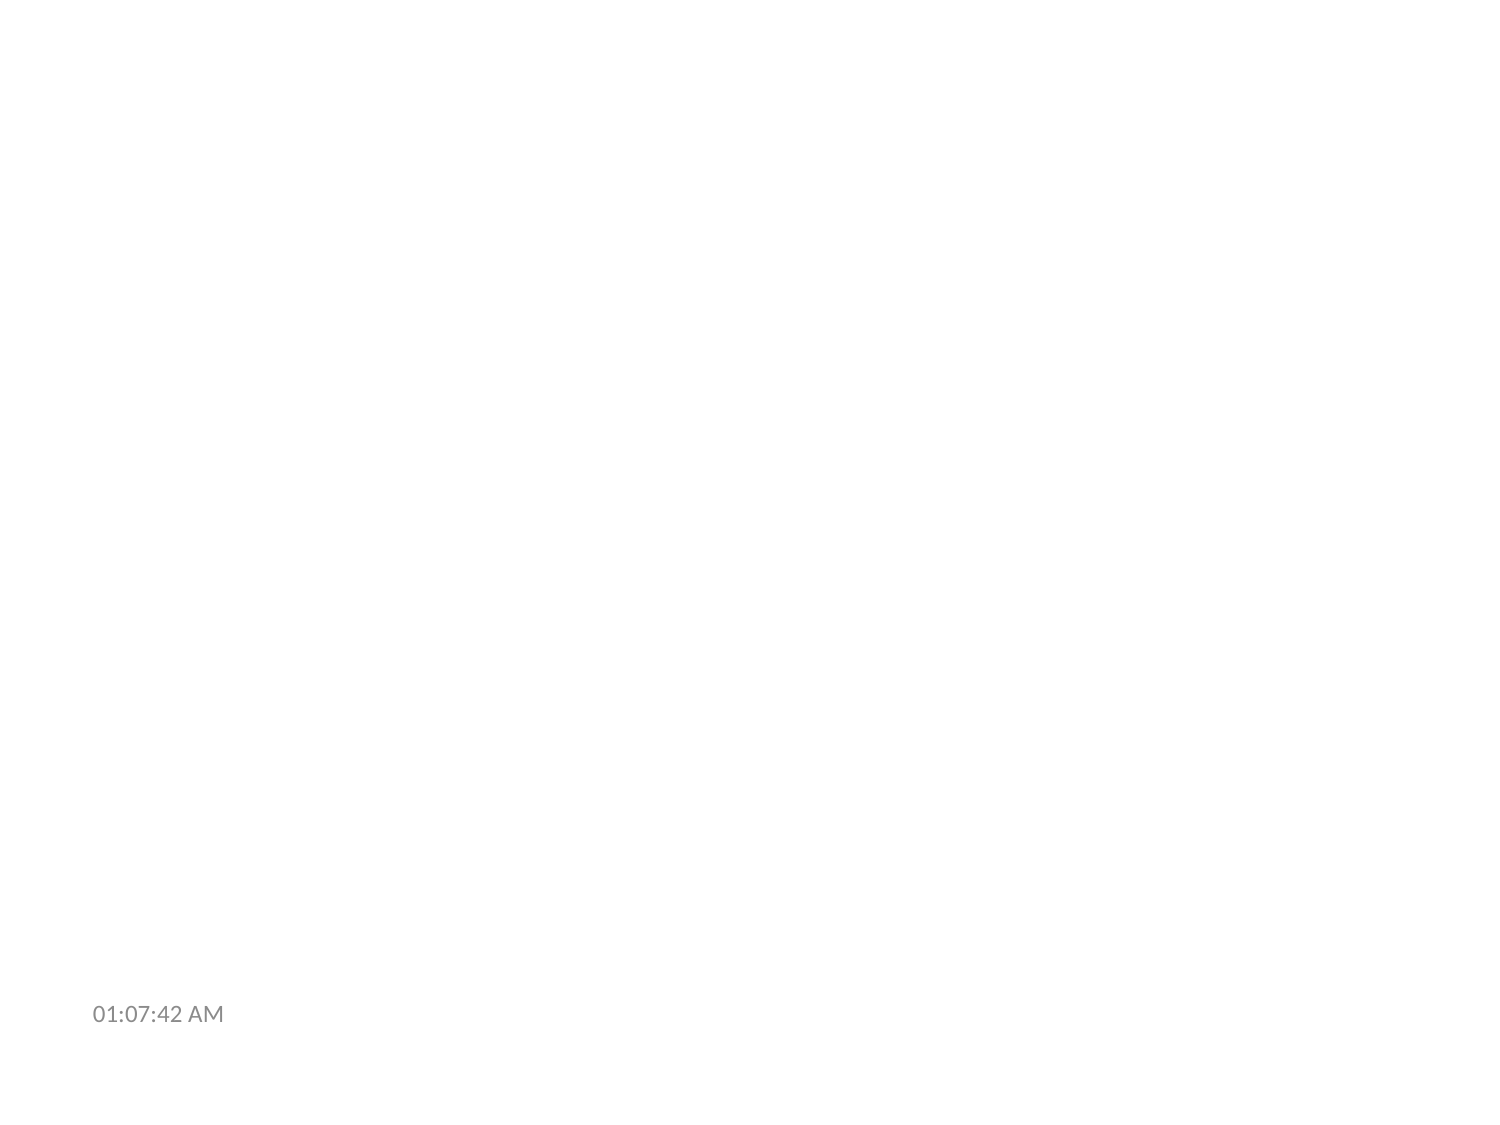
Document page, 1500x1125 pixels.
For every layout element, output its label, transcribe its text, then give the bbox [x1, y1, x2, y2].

text_box 3:35:09 PM [77, 982, 428, 1043]
